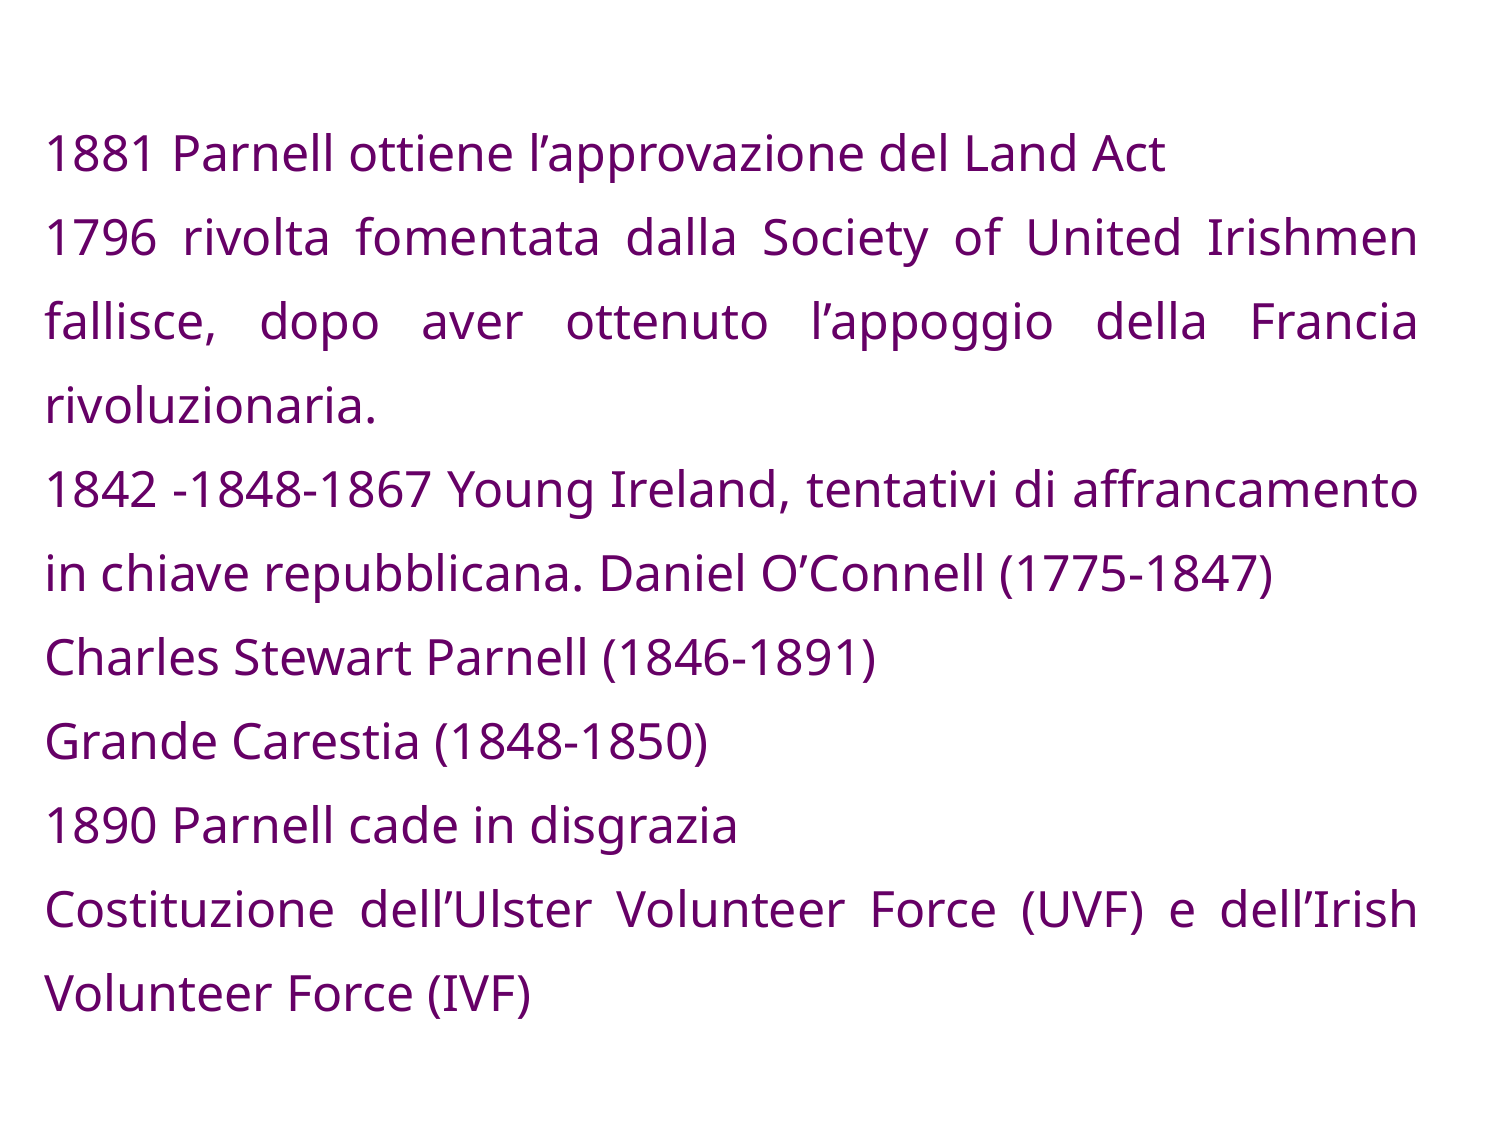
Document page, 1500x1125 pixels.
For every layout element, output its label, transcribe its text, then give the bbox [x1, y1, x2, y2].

list 1881 Parnell ottiene l’approvazione del Land Act 1796 rivolta fomentata dalla Society of United Irishmen fallisce, dopo aver ottenuto l’appoggio della Francia rivoluzionaria. 1842 -1848-1867 Young Ireland, tentativi di affrancamento in chiave repubblicana. Daniel O’Connell (1775-1847) Charles Stewart Parnell (1846-1891) Grande Carestia (1848-1850) 1890 Parnell cade in disgrazia Costituzione dell’Ulster Volunteer Force (UVF) e dell’Irish Volunteer Force (IVF) [29, 90, 1435, 1029]
